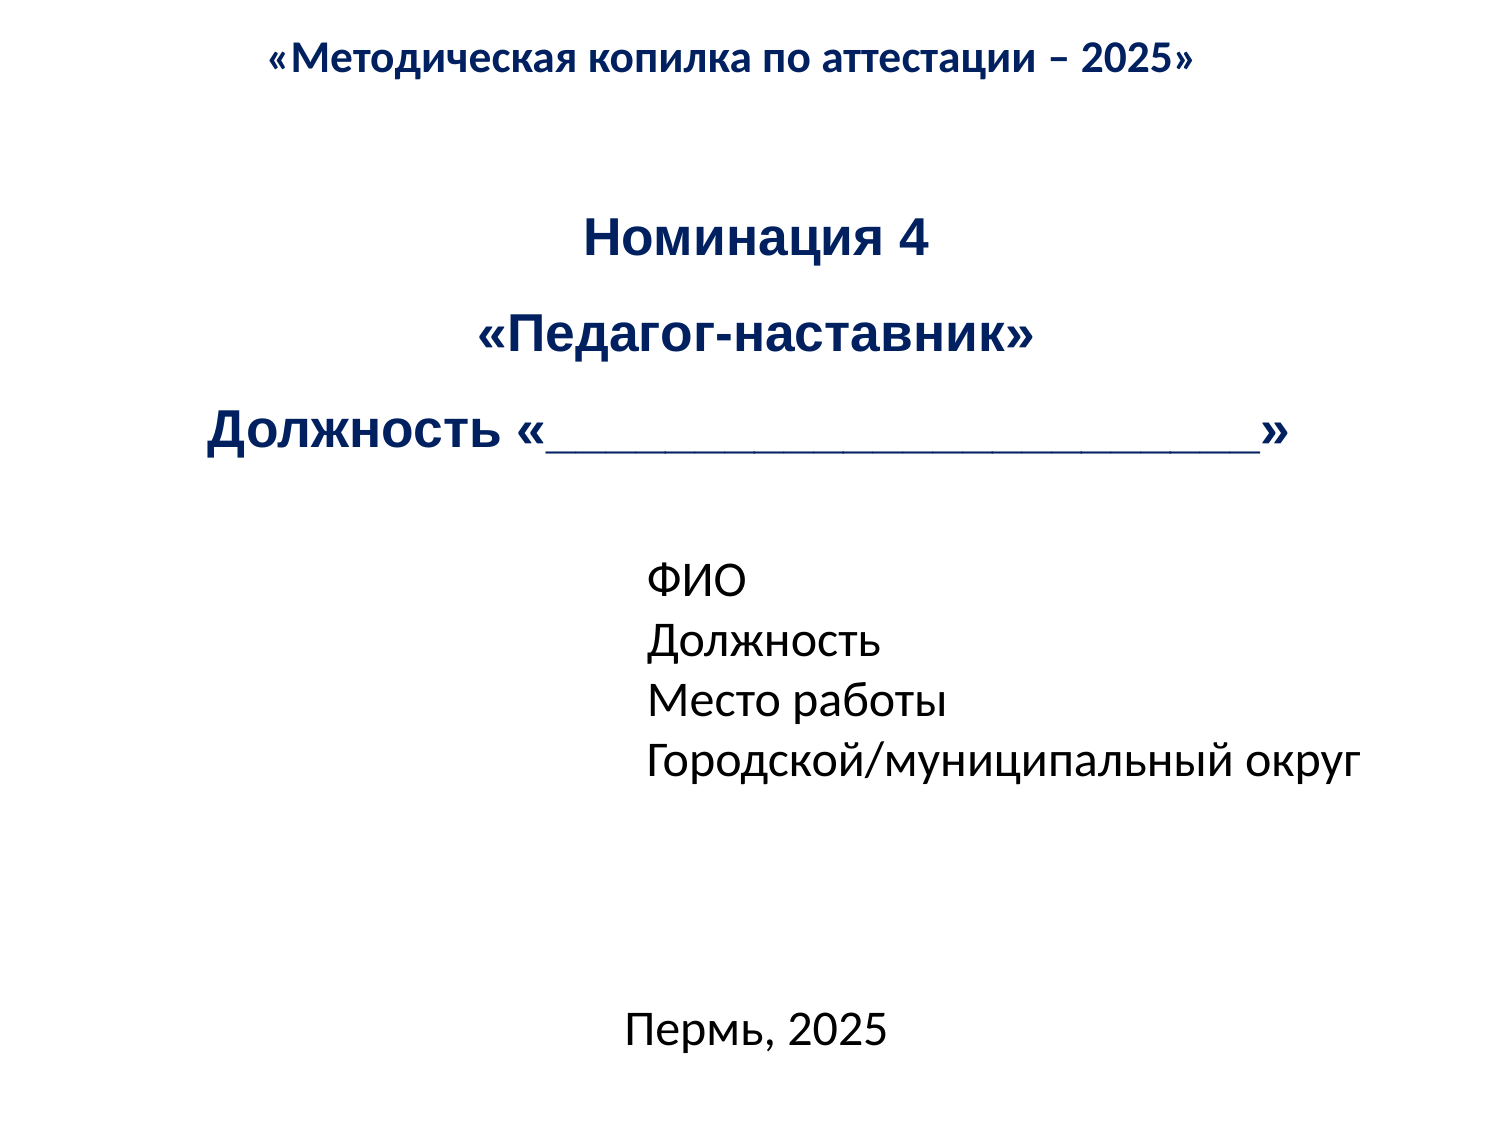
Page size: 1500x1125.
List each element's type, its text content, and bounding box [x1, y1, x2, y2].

text_box ФИО Должность Место работы Городской/муниципальный округ [631, 538, 1447, 906]
title Номинация 4 «Педагог-наставник» Должность «________________________» [119, 160, 1395, 468]
subtitle «Методическая копилка по аттестации – 2025» [206, 19, 1257, 102]
text_box Пермь, 2025 [231, 987, 1282, 1071]
